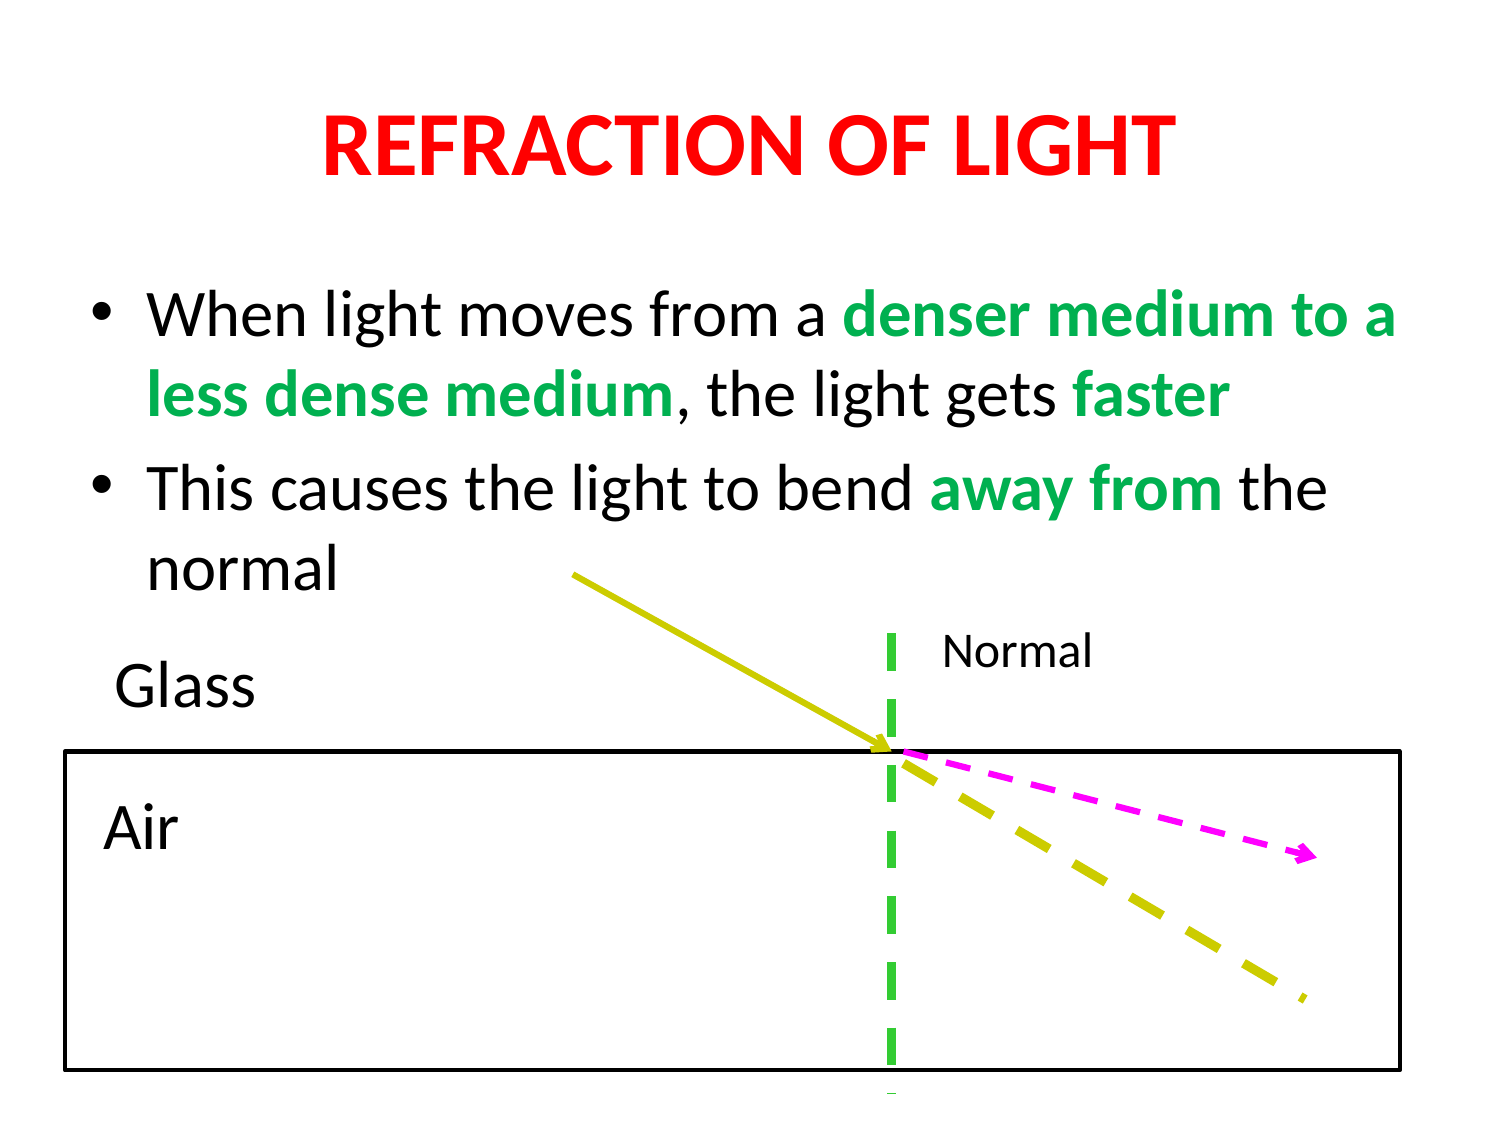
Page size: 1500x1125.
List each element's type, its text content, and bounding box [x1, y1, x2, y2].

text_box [572, 573, 892, 752]
title REFRACTION OF LIGHT [75, 45, 1425, 233]
text_box [63, 749, 1402, 1072]
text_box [903, 762, 1306, 1000]
text_box Air [88, 775, 313, 870]
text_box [903, 751, 1318, 858]
list When light moves from a denser medium to a less dense medium, the light gets faster This causes the light to bend away from the normal [75, 262, 1425, 1005]
text_box Glass [100, 633, 313, 728]
text_box Normal [927, 609, 1152, 685]
